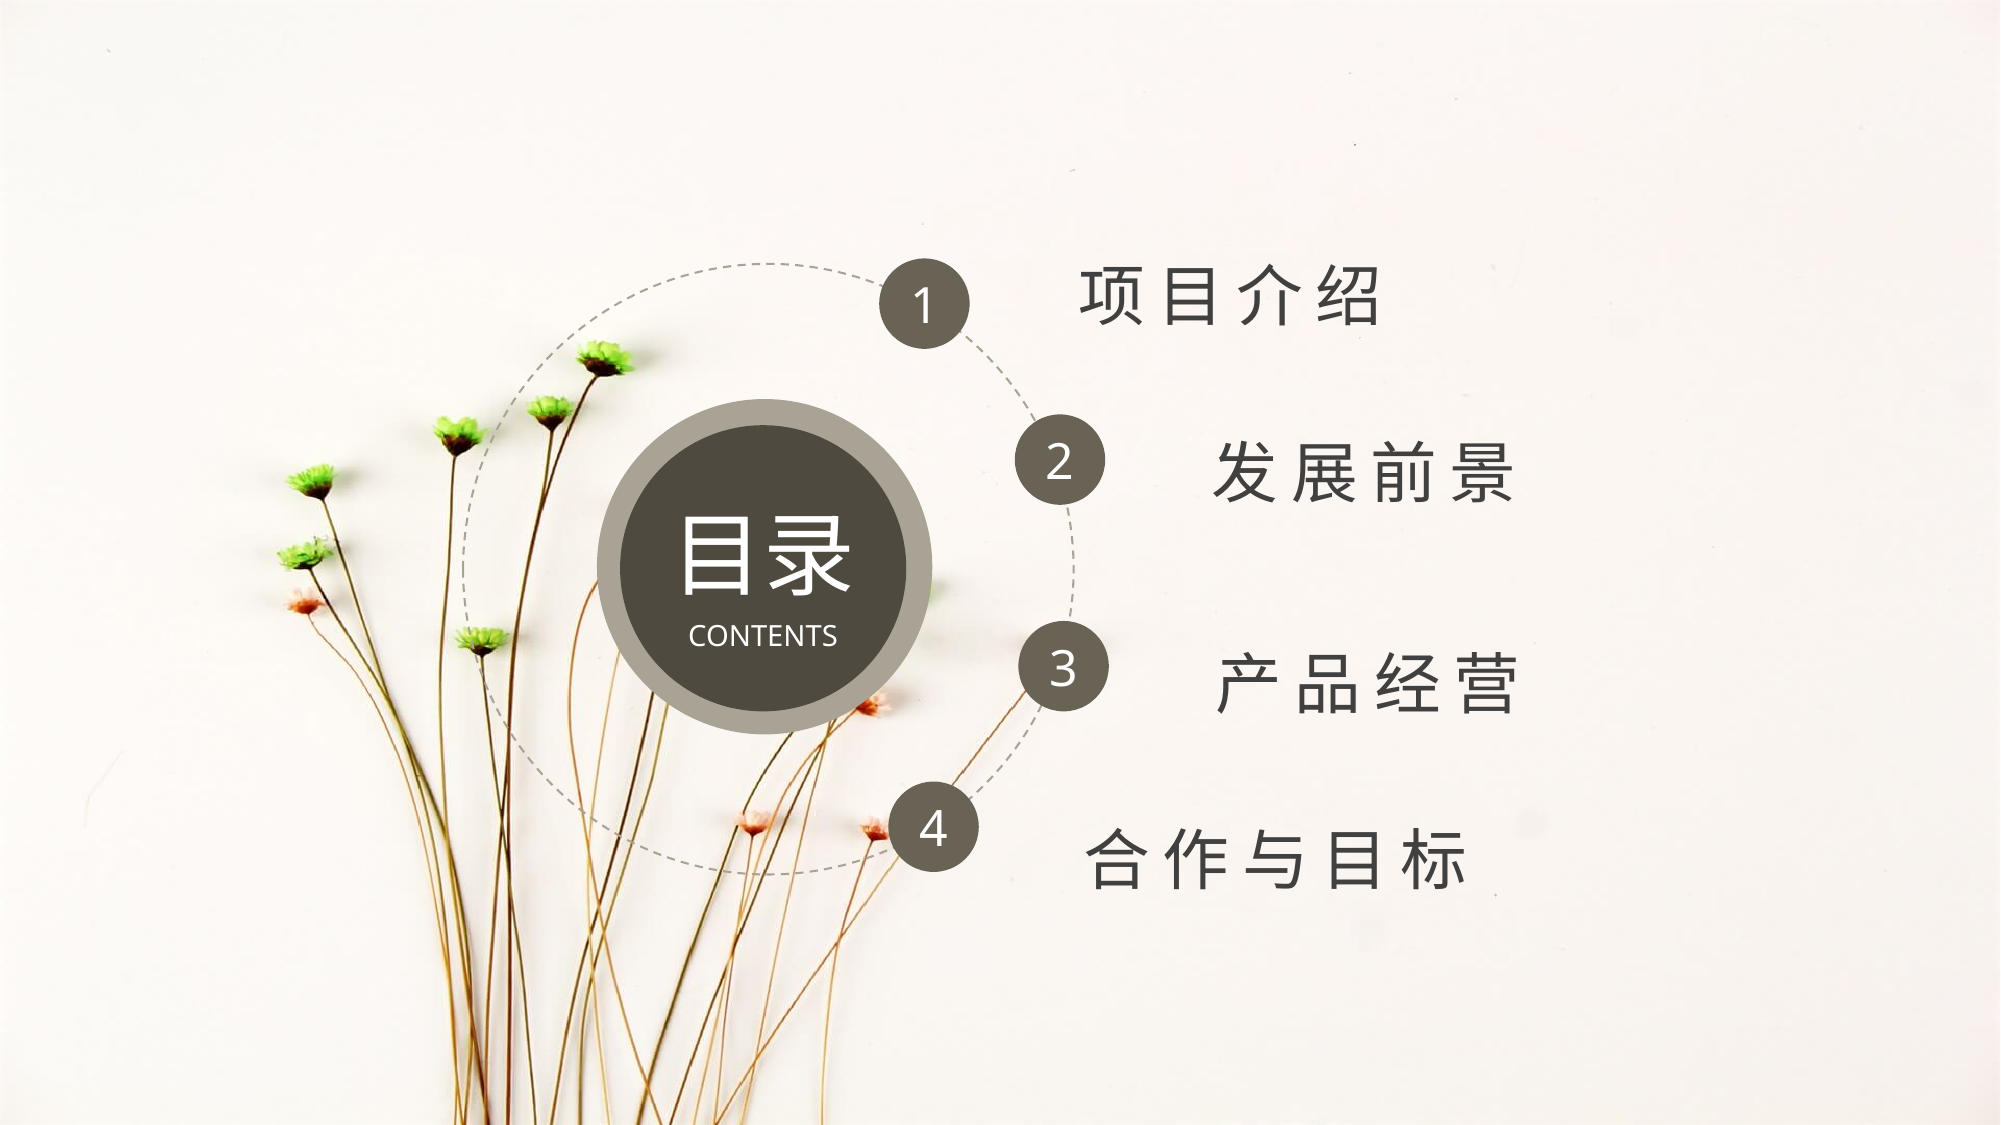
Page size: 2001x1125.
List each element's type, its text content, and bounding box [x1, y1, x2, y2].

text_box 目录 CONTENTS [619, 424, 908, 713]
text_box 产品经营 [1209, 606, 1705, 733]
picture [0, 0, 2001, 1125]
text_box 1 [878, 257, 971, 350]
text_box 2 [1013, 413, 1107, 506]
text_box 合作与目标 [1077, 782, 1683, 909]
text_box 3 [1017, 619, 1110, 713]
text_box [462, 262, 1075, 876]
text_box 4 [887, 780, 980, 873]
text_box 项目介绍 [1072, 218, 1660, 345]
text_box 发展前景 [1206, 395, 1696, 522]
